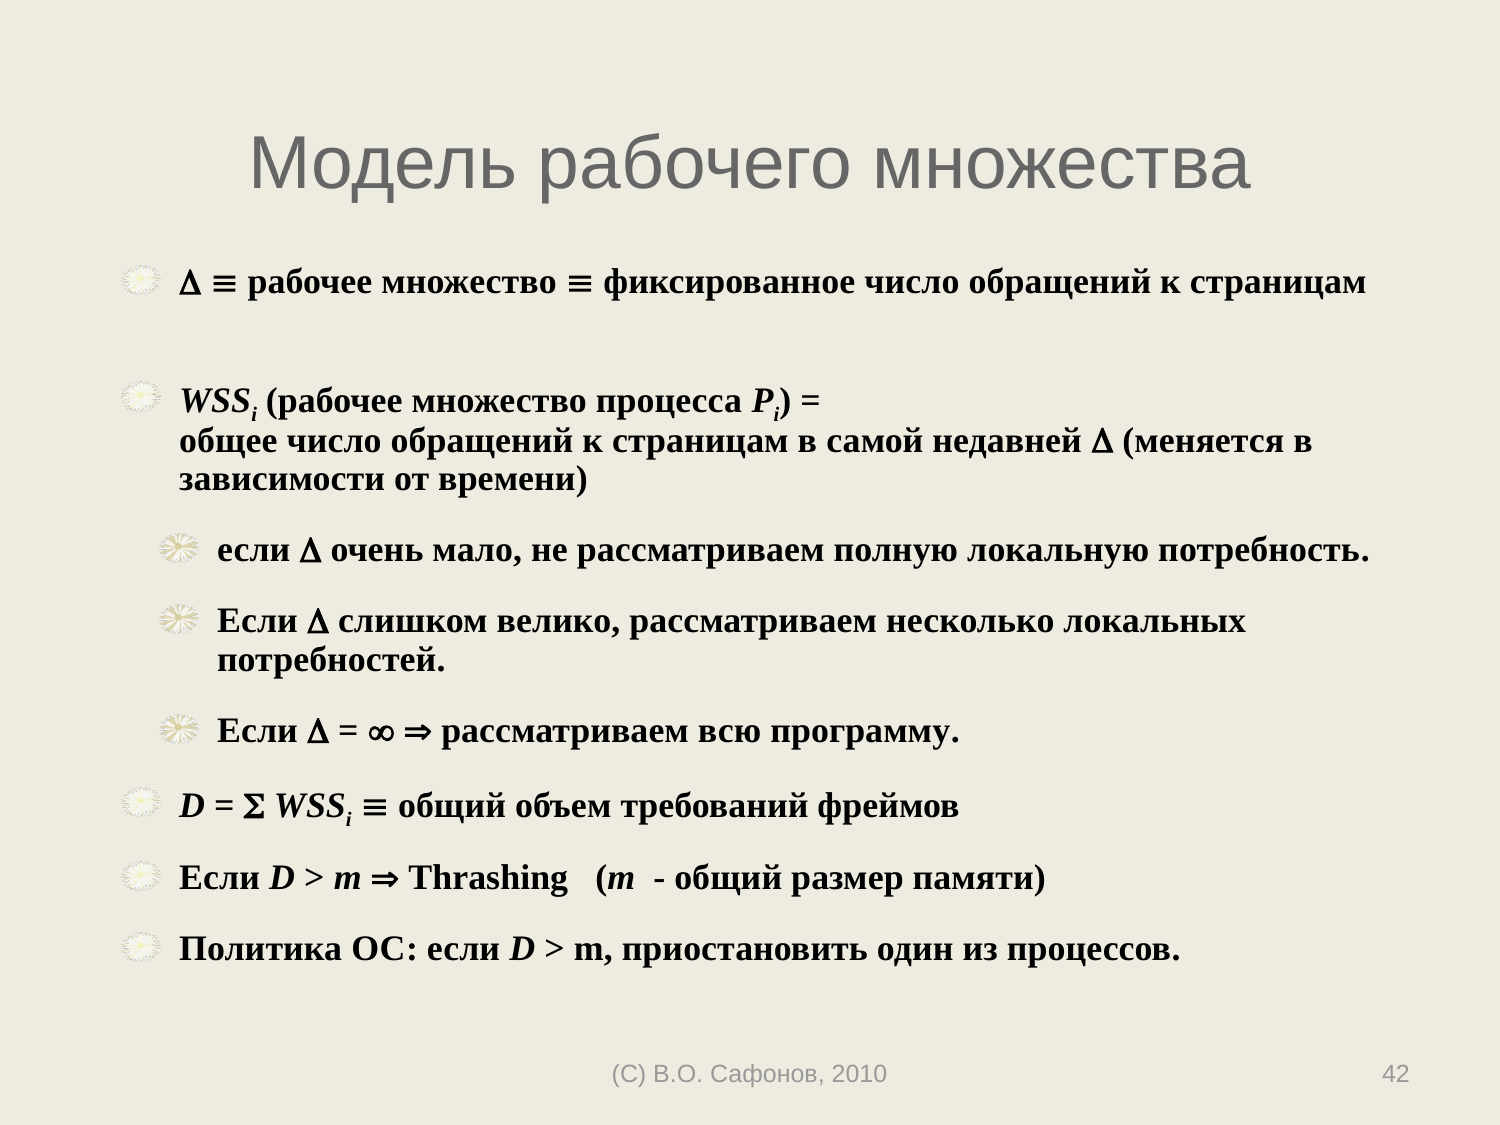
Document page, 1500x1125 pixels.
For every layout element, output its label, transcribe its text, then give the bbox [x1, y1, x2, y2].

picture [159, 714, 199, 744]
picture [121, 787, 161, 817]
picture [159, 604, 199, 634]
footer (C) В.О. Сафонов, 2010 [512, 1042, 988, 1103]
picture [121, 381, 161, 412]
picture [121, 265, 161, 295]
list   рабочее множество  фиксированное число обращений к страницам WSSi (рабочее множество процесса Pi) = общее число обращений к страницам в самой недавней  (меняется в зависимости от времени) если  очень мало, не рассматриваем полную локальную потребность. Если  слишком велико, рассматриваем несколько локальных потребностей. Если  =   рассматриваем всю программу. D =  WSSi  общий объем требований фреймов Если D > m  Thrashing (m - общий размер памяти) Политика ОС: если D > m, приостановить один из процессов. [106, 255, 1394, 993]
picture [159, 533, 199, 563]
picture [121, 861, 161, 891]
title Модель рабочего множества [74, 49, 1426, 268]
slide_number 42 [1074, 1042, 1425, 1103]
picture [121, 932, 161, 962]
